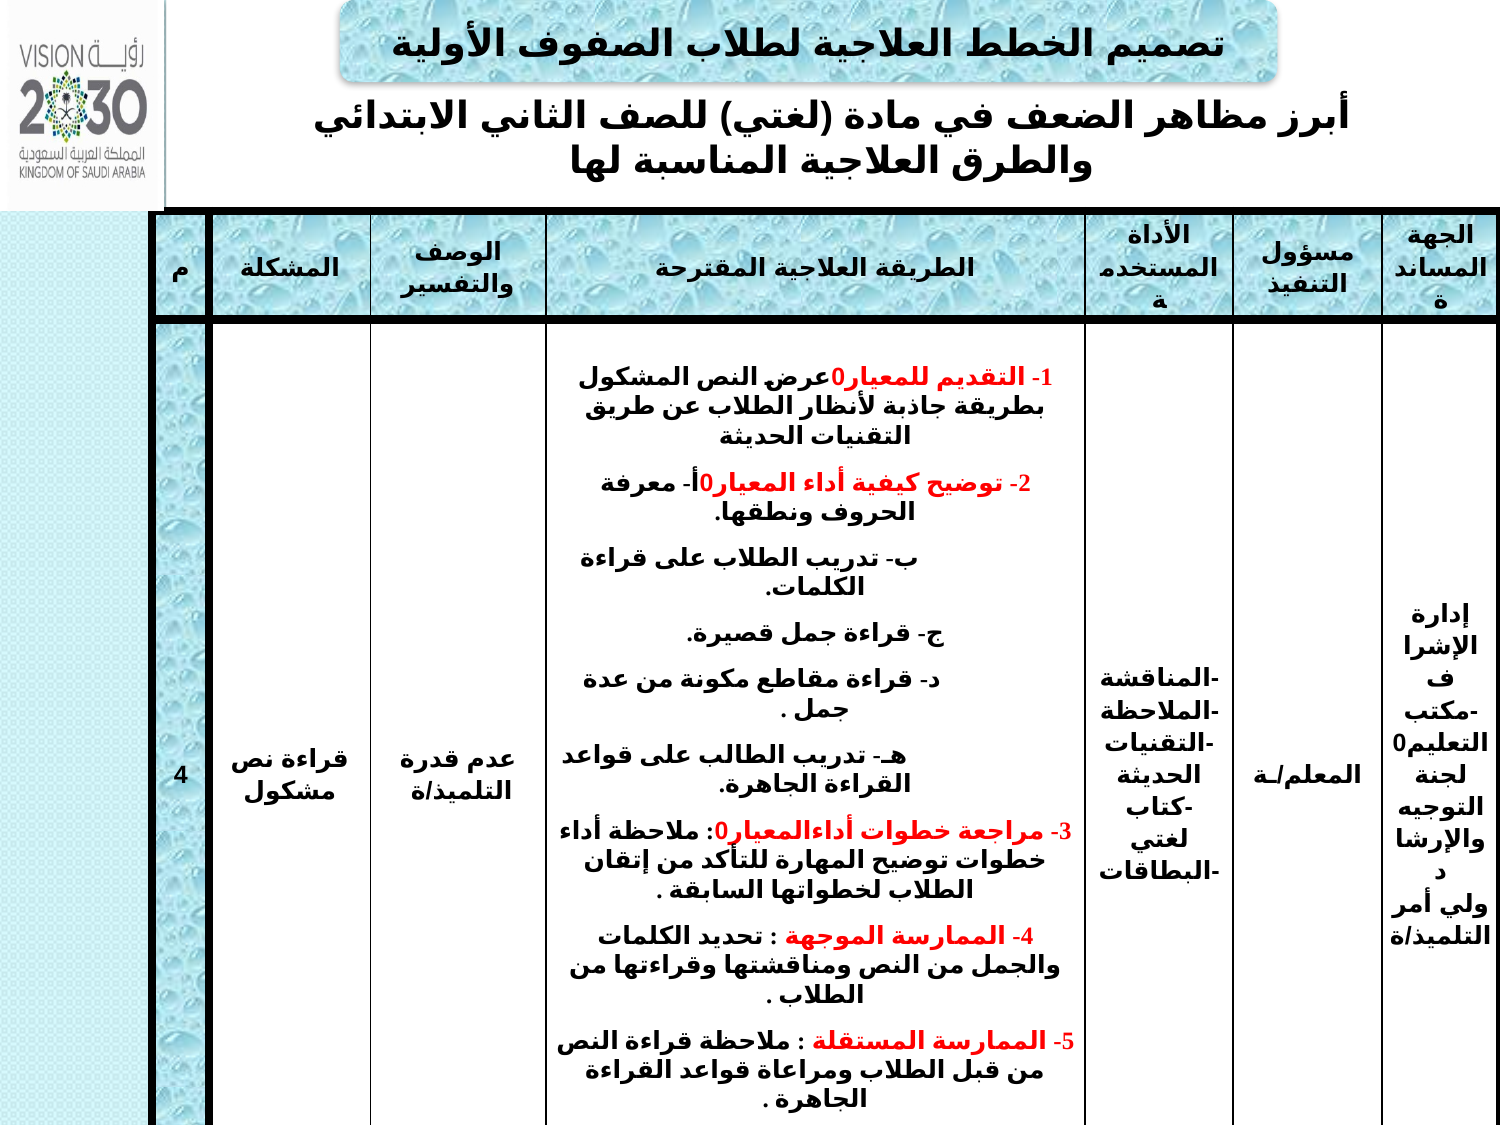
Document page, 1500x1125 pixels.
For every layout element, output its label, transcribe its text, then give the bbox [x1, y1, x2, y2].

table_cell المعلم/ـة [1234, 324, 1381, 1125]
table_header الجهة المساندة [1383, 215, 1496, 315]
table_header الوصف والتفسير [371, 234, 545, 315]
table_header المشكلة [213, 215, 370, 315]
table_cell عدم قدرة التلميذ/ة [371, 324, 545, 1125]
table_cell إدارة الإشراف -مكتب التعليم0 لجنة التوجيه والإرشاد ولي أمر التلميذ/ة [1383, 324, 1496, 1125]
table_header الطريقة العلاجية المقترحة [547, 234, 1084, 315]
table_cell -المناقشة -الملاحظة -التقنيات الحديثة -كتاب لغتي -البطاقات [1086, 324, 1232, 1125]
table_cell 1- التقديم للمعيار0عرض النص المشكول بطريقة جاذبة لأنظار الطلاب عن طريق التقنيات الحديثة 2- توضيح كيفية أداء المعيار0أ- معرفة الحروف ونطقها. ب- تدريب الطلاب على قراءة الكلمات. ج- قراءة جمل قصيرة. د- قراءة مقاطع مكونة من عدة جمل . هـ- تدريب الطالب على قواعد القراءة الجاهرة. 3- مراجعة خطوات أداءالمعيار0: ملاحظة أداء خطوات توضيح المهارة للتأكد من إتقان الطلاب لخطواتها السابقة . 4- الممارسة الموجهة : تحديد الكلمات والجمل من النص ومناقشتها وقراءتها من الطلاب . 5- الممارسة المستقلة : ملاحظة قراءة النص من قبل الطلاب ومراعاة قواعد القراءة الجاهرة . 6- المراجعة الختامية : ويكون فيها توجيه الطلاب إلى النطق الصحيح للكلمة والقراءة الممثلة للمعنى مع مراعاة الوصل والوقف. [547, 324, 1084, 1125]
table_header مسؤول التنفيذ [1234, 234, 1381, 315]
picture [0, 0, 165, 211]
text_box تصميم الخطط العلاجية لطلاب الصفوف الأولية [339, 0, 1297, 83]
table_cell 4 [156, 324, 205, 1125]
table_header م [156, 215, 205, 315]
table_cell قراءة نص مشكول [213, 324, 370, 1125]
table_header الأداة المستخدمة [1086, 234, 1232, 315]
text_box أبرز مظاهر الضعف في مادة (لغتي) للصف الثاني الابتدائي والطرق العلاجية المناسبة لها [246, 83, 1418, 234]
